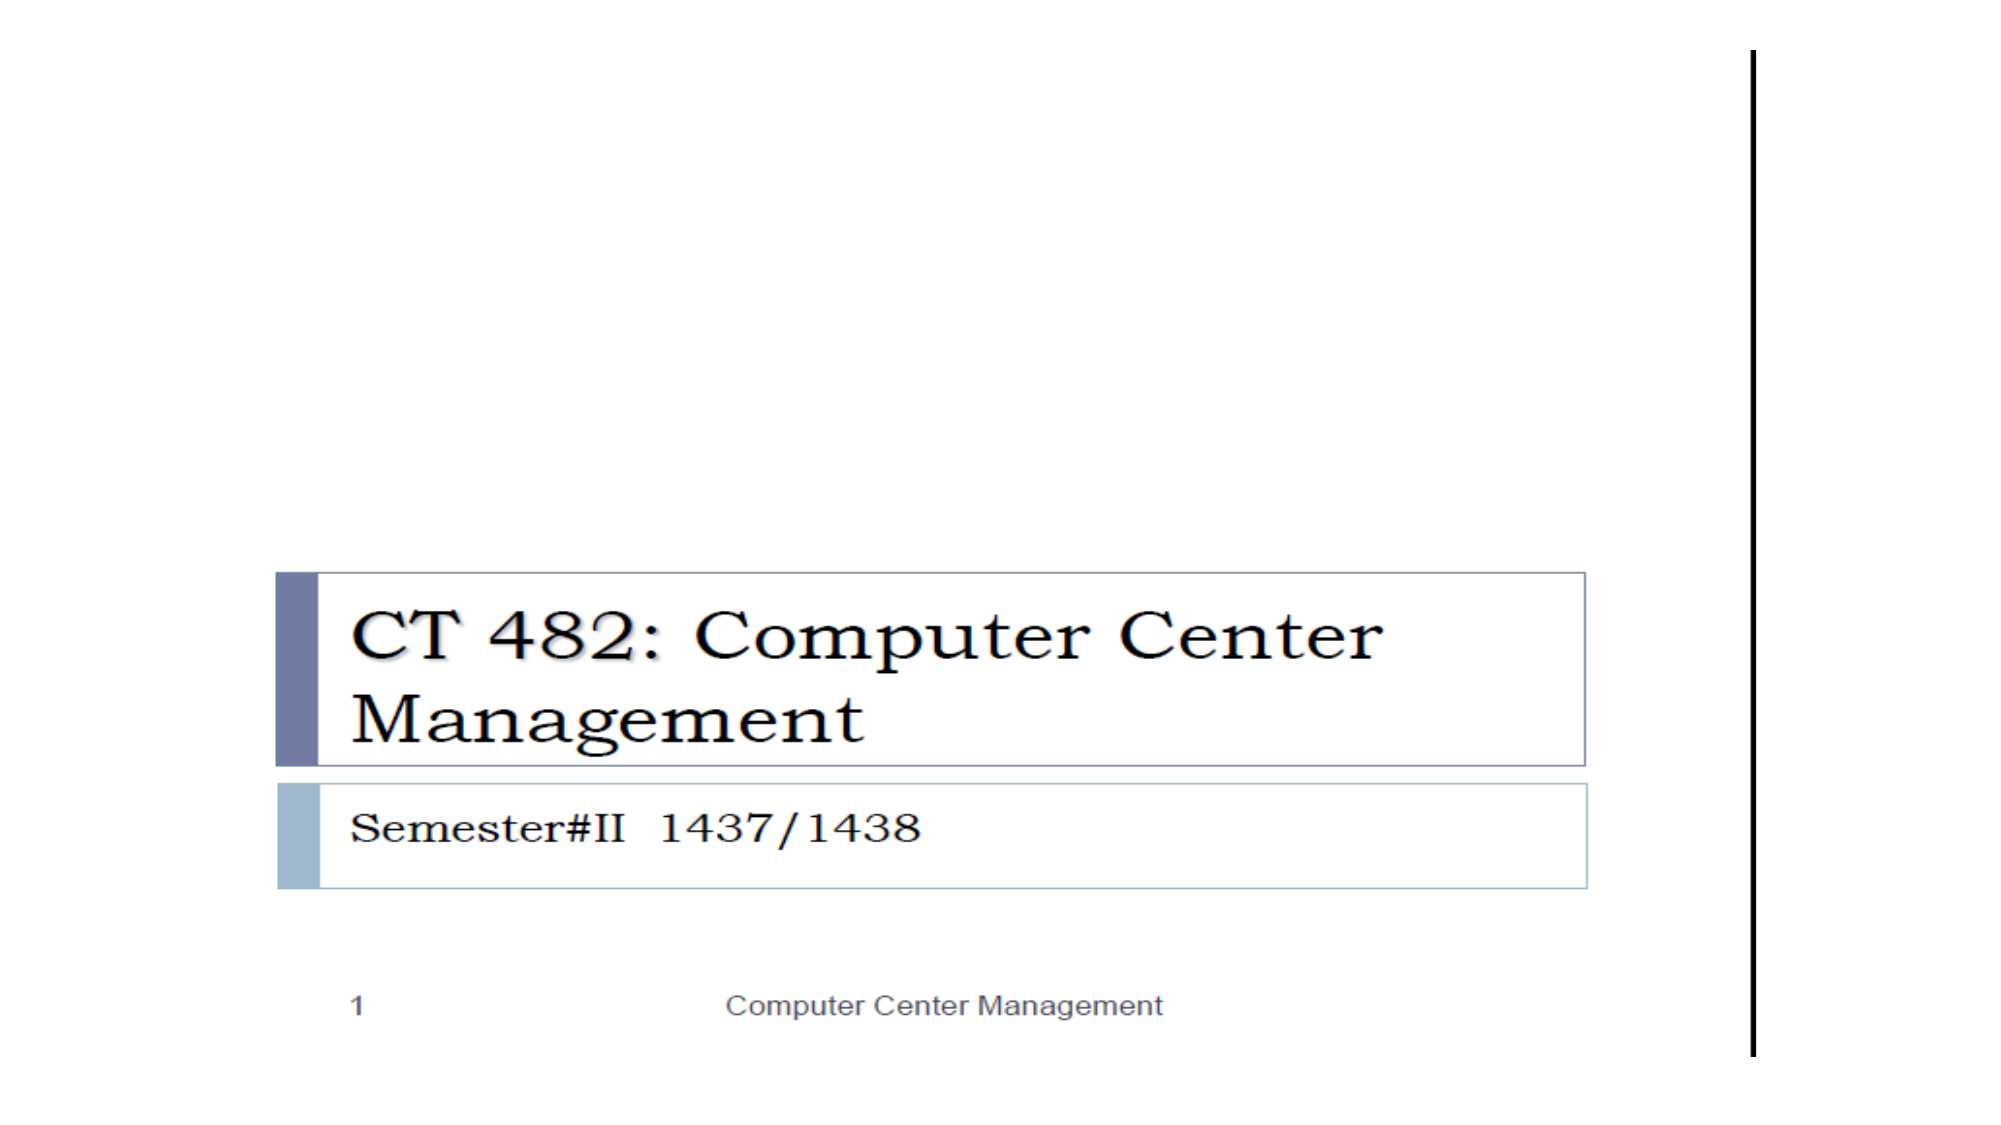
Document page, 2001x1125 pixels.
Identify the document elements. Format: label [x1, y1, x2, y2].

picture [181, 49, 1757, 1057]
